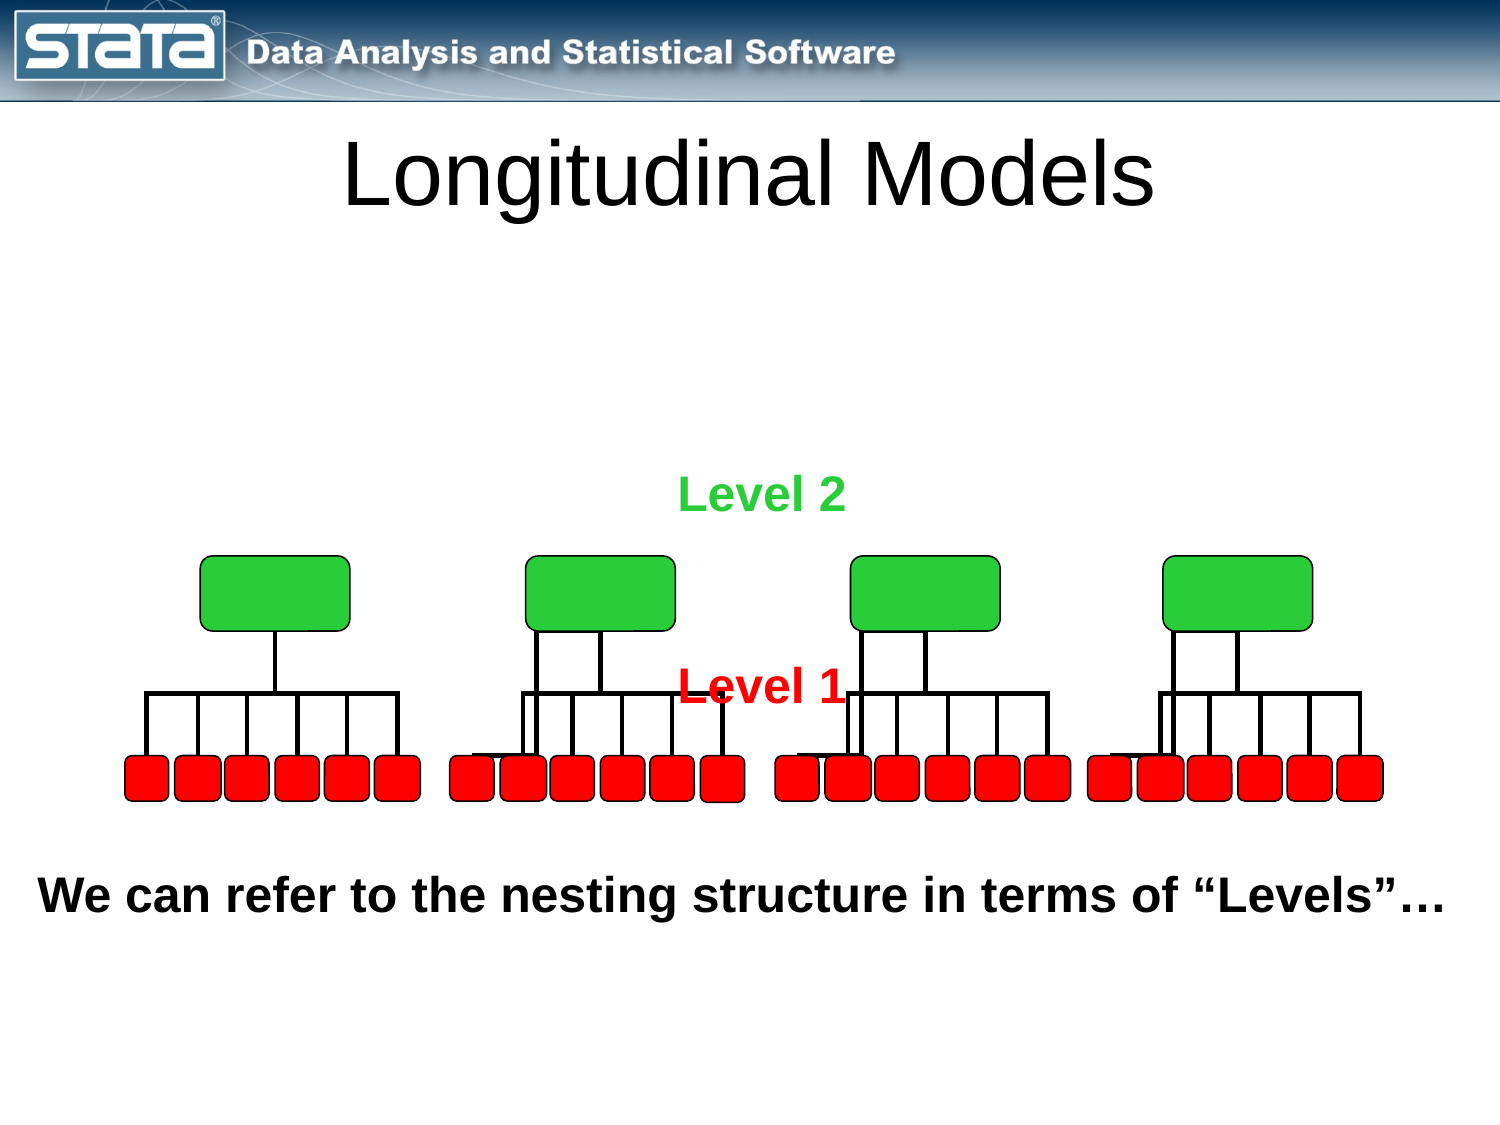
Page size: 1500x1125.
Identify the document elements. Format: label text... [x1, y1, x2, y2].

picture [0, 0, 1500, 102]
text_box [22, 453, 1478, 931]
title Longitudinal Models [0, 109, 1500, 238]
